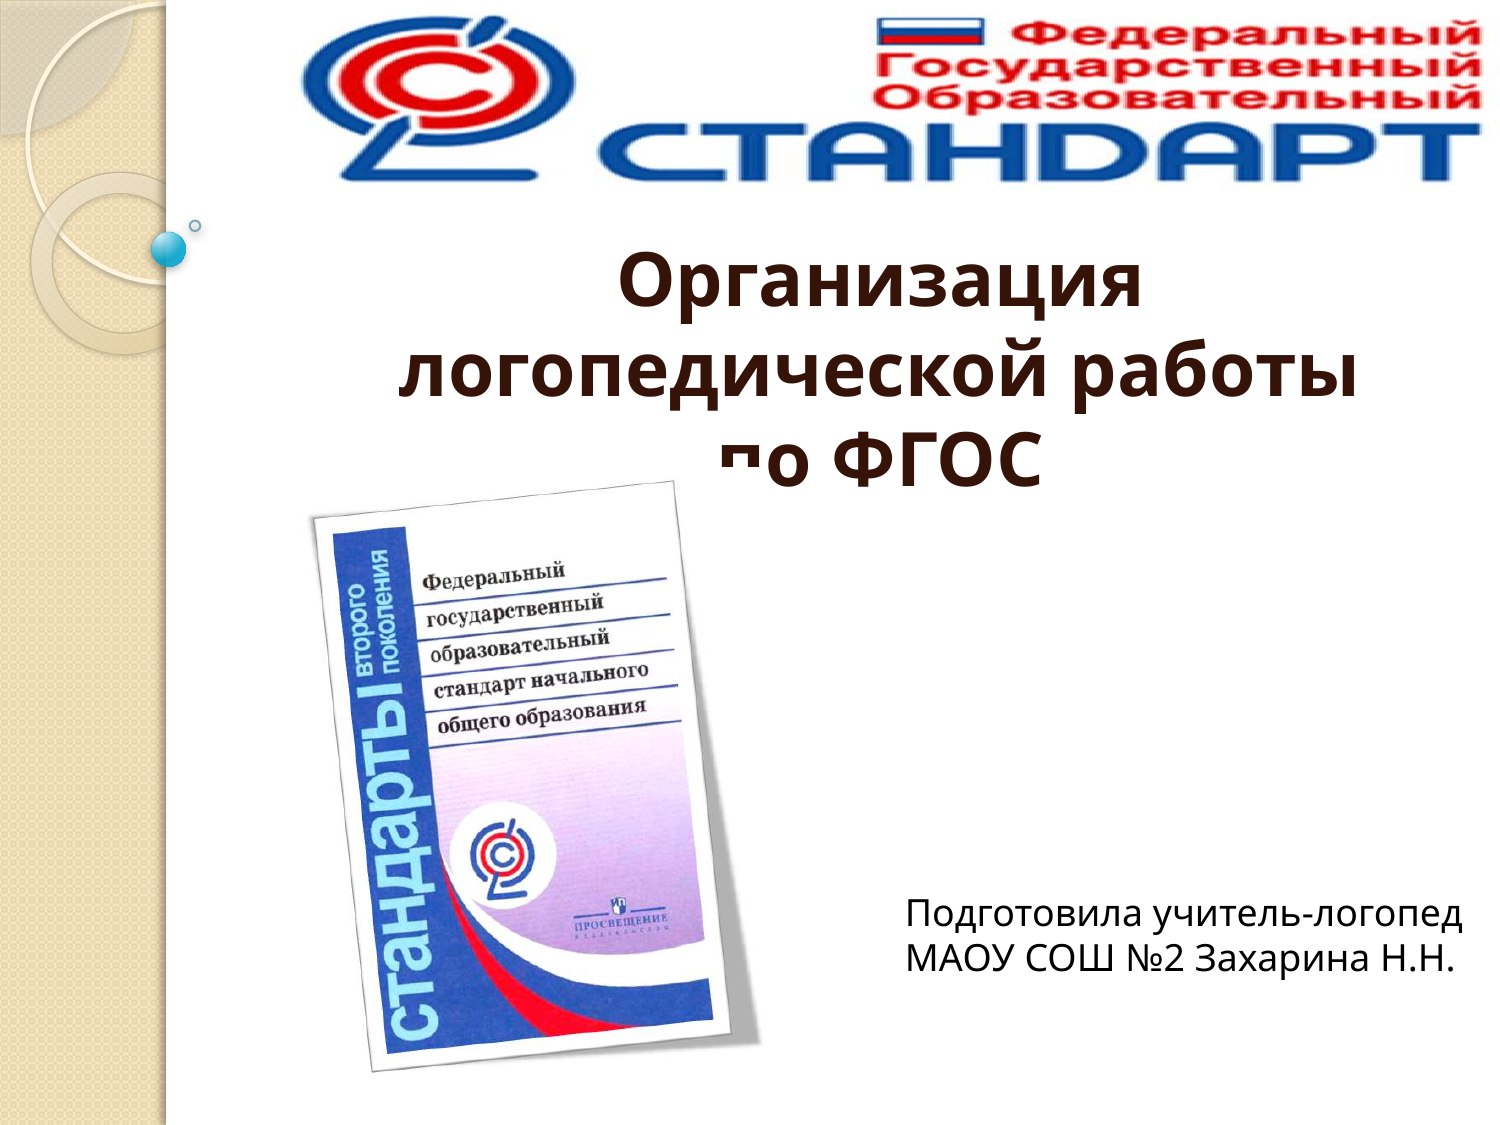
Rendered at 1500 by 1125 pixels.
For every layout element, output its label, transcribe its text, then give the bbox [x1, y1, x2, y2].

subtitle Организация логопедической работы по ФГОС [371, 231, 1385, 457]
picture [289, 0, 1500, 199]
text_box Подготовила учитель-логопед МАОУ СОШ №2 Захарина Н.Н. [889, 881, 1479, 987]
picture [300, 467, 769, 1093]
